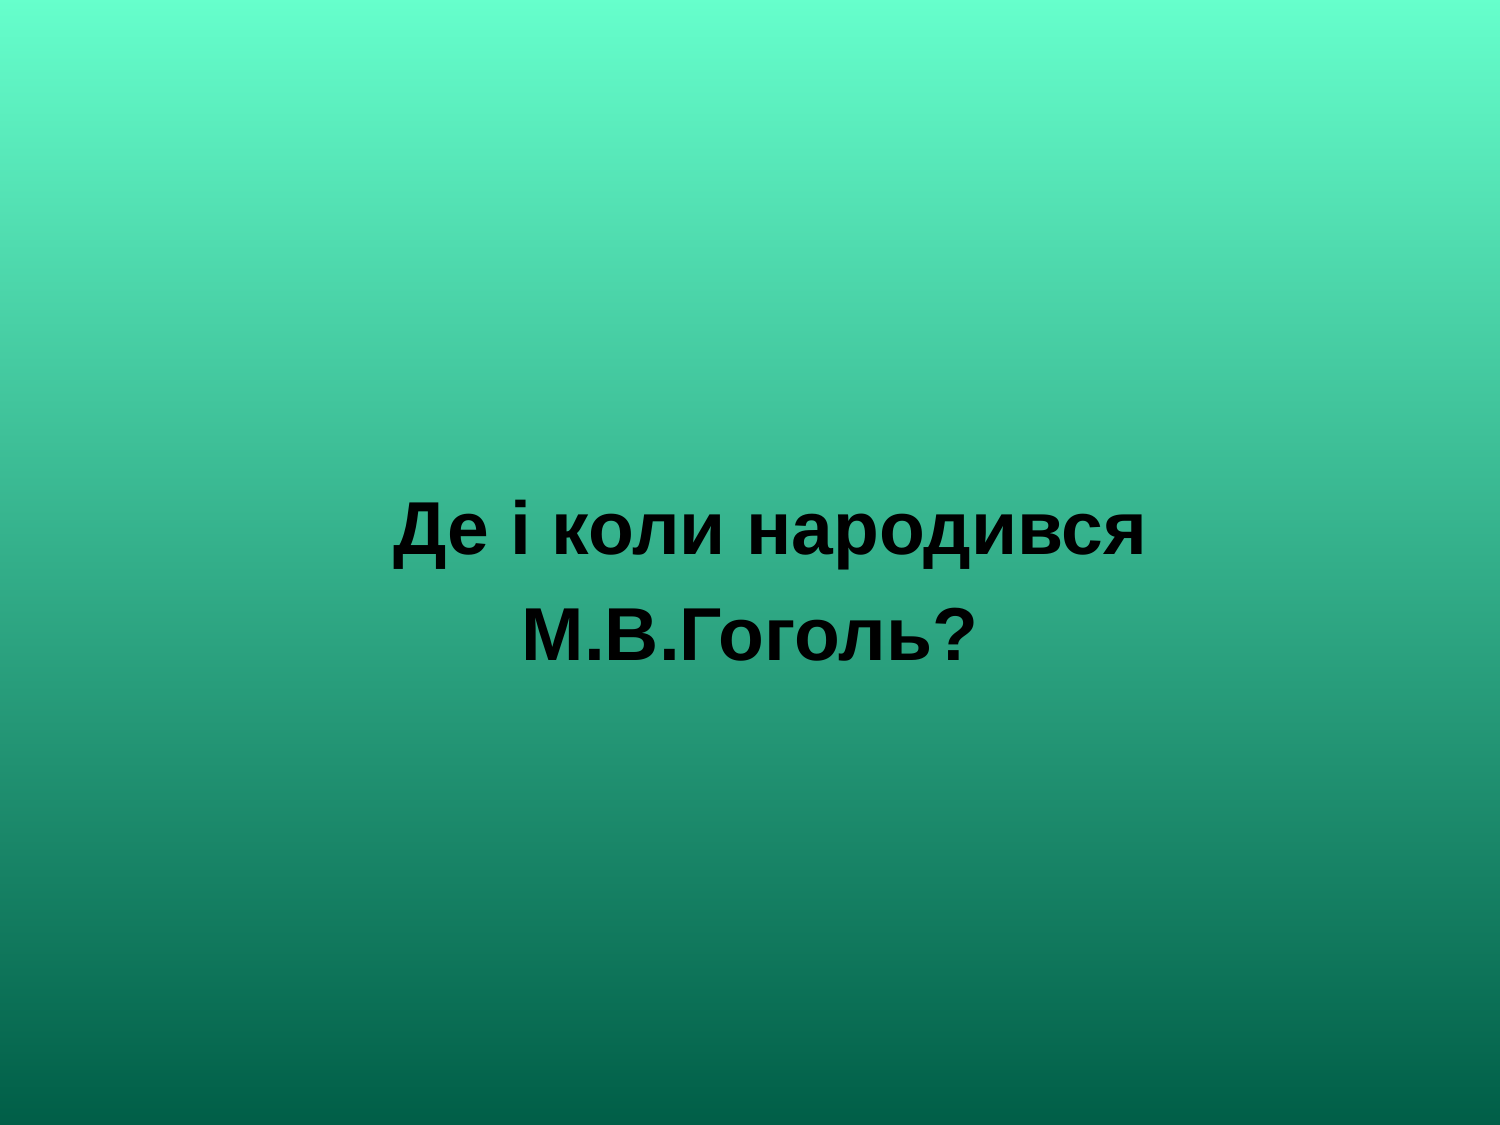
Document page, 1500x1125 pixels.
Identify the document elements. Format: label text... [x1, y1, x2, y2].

list Де і коли народився М.В.Гоголь? [74, 262, 1426, 1006]
